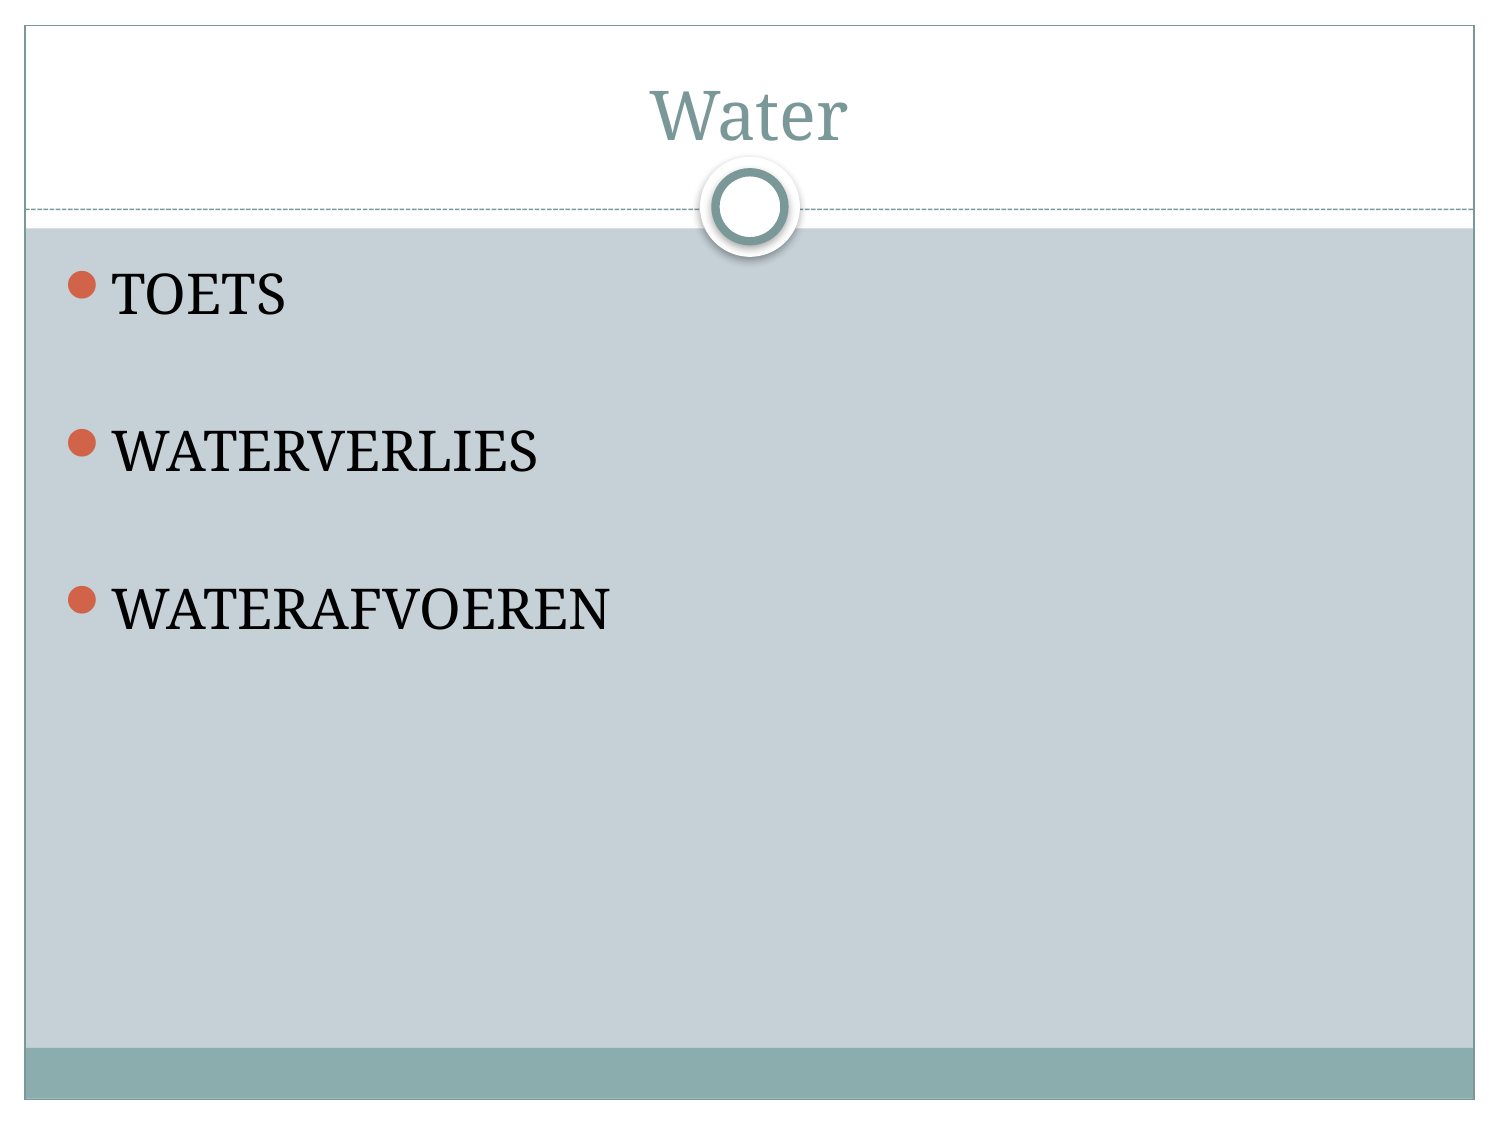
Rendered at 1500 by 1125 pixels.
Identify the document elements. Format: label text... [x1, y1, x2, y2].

list TOETS WATERVERLIES WATERAFVOEREN [49, 250, 1445, 1001]
title Water [49, 37, 1450, 162]
